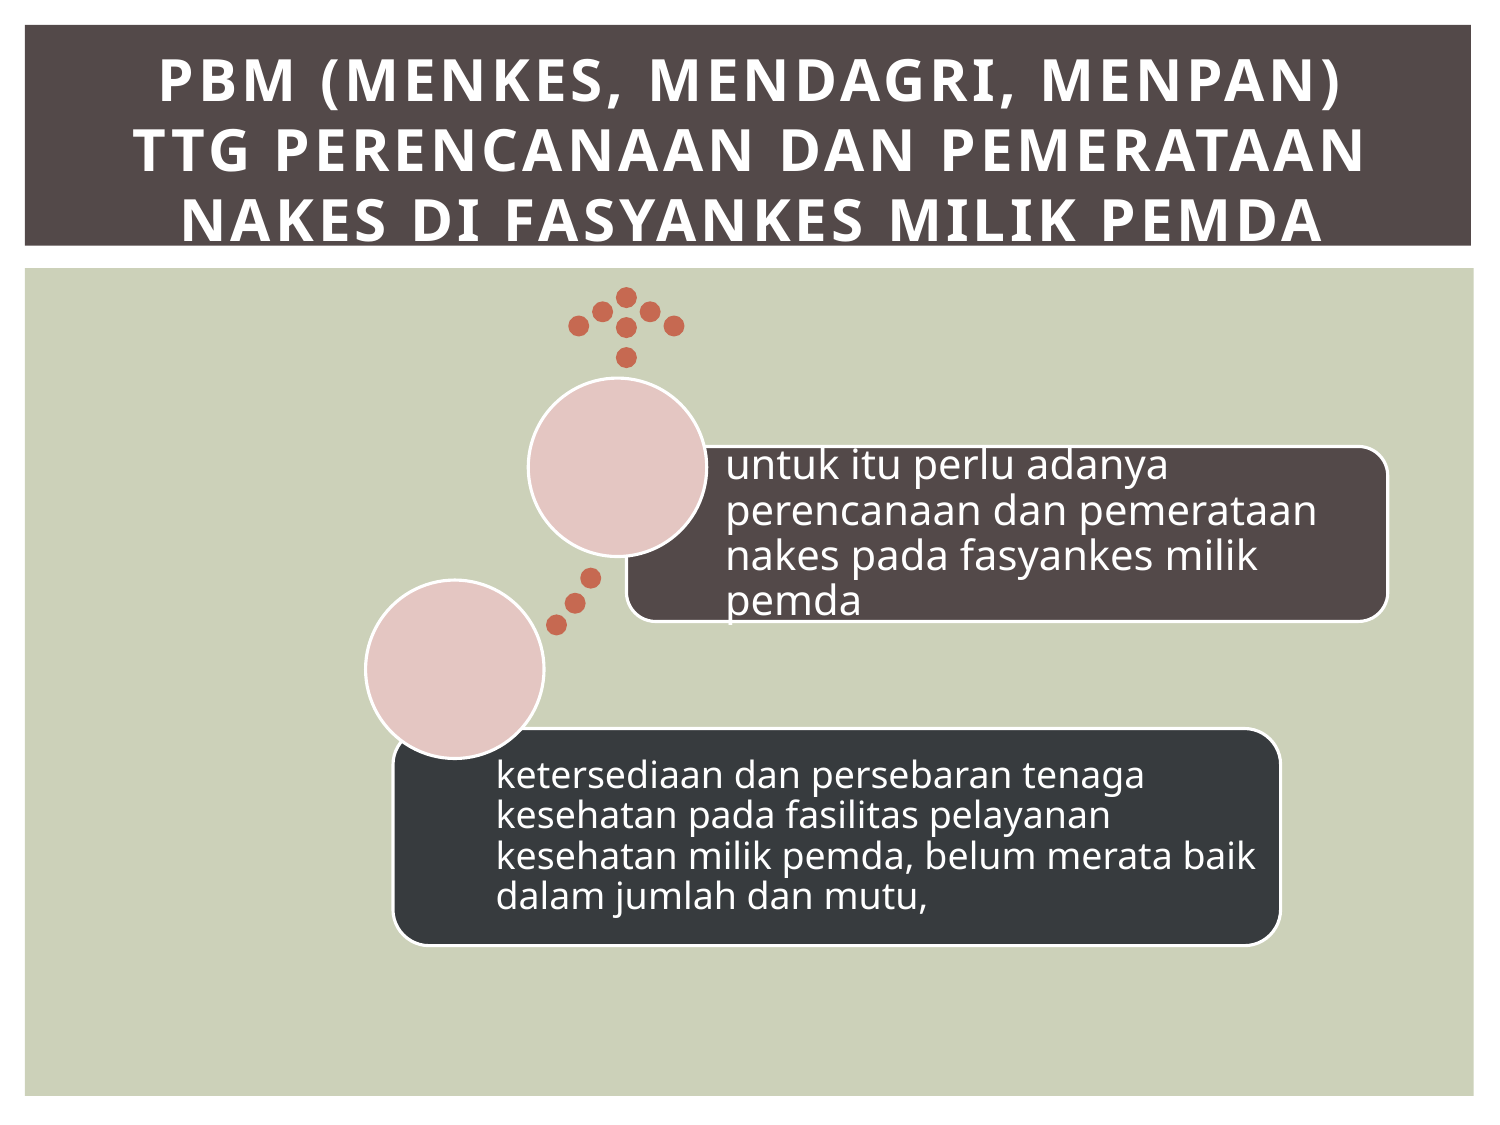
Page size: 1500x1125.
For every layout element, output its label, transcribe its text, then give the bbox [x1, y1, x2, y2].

title PBM (MENKES, MENDAGRI, MENPAN) TTG PERENCANAAN DAN PEMERATAAN NAKES DI FASYANKES MILIK PEMDA [76, 54, 1427, 243]
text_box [40, 184, 1389, 946]
